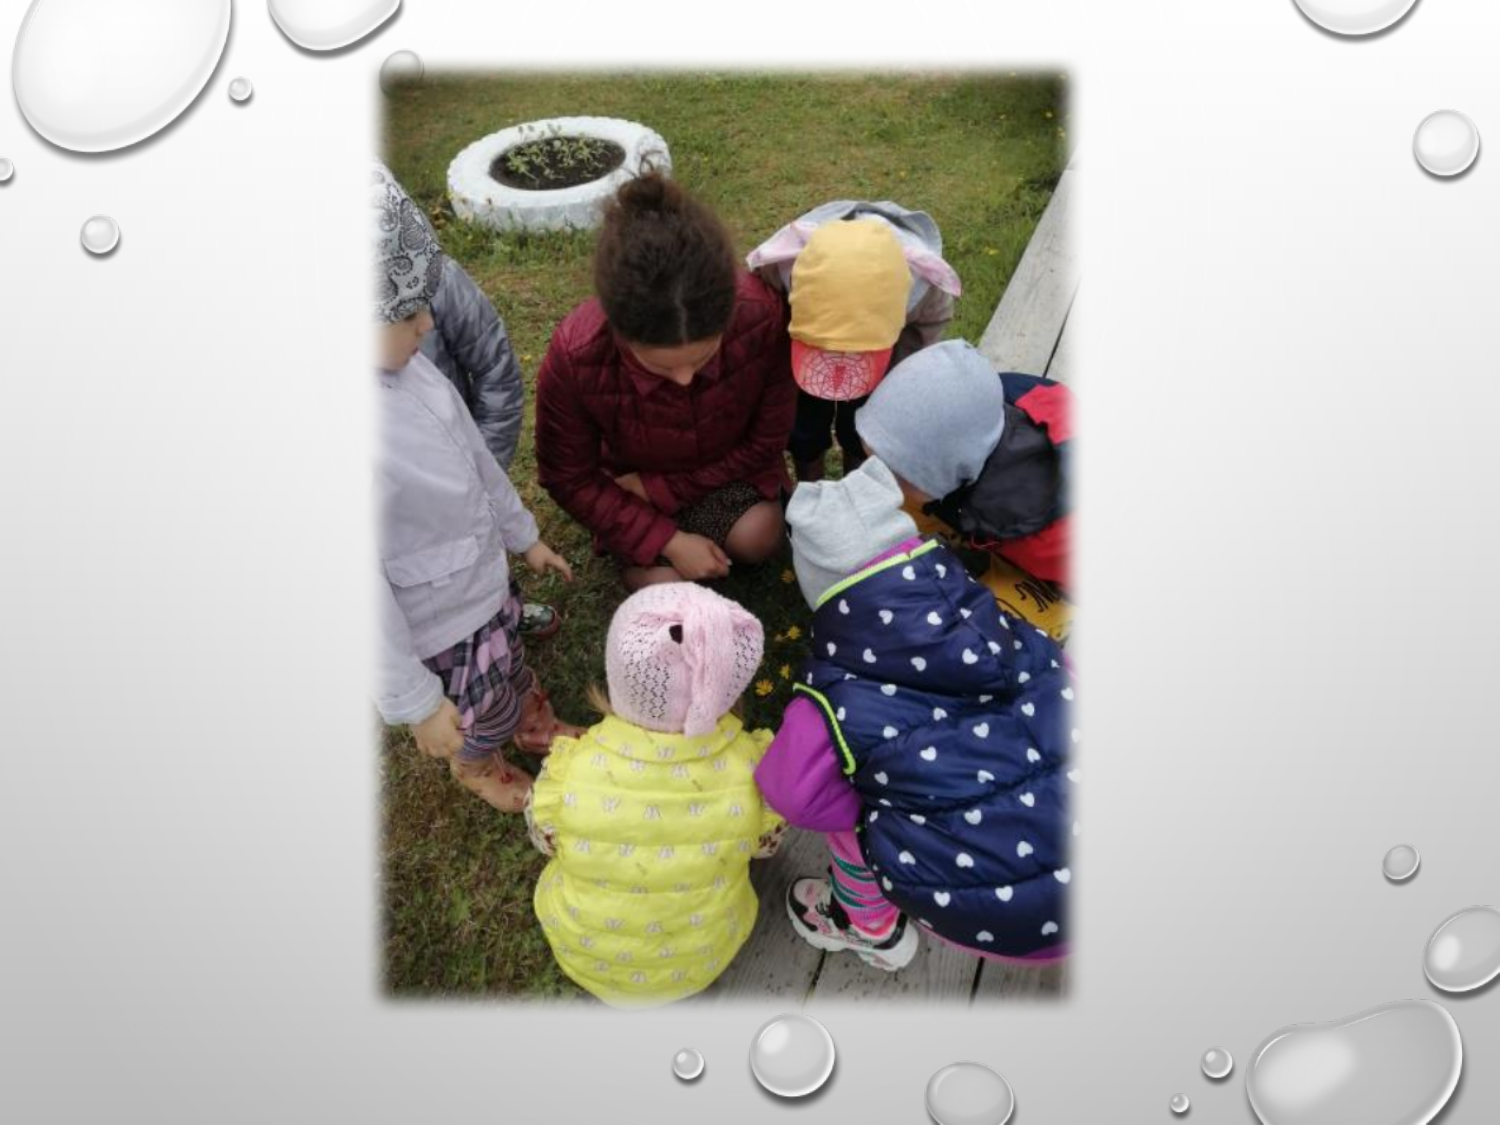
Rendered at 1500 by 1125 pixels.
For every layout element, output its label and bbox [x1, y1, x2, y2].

picture [0, 0, 1500, 1125]
list [364, 54, 1086, 1017]
